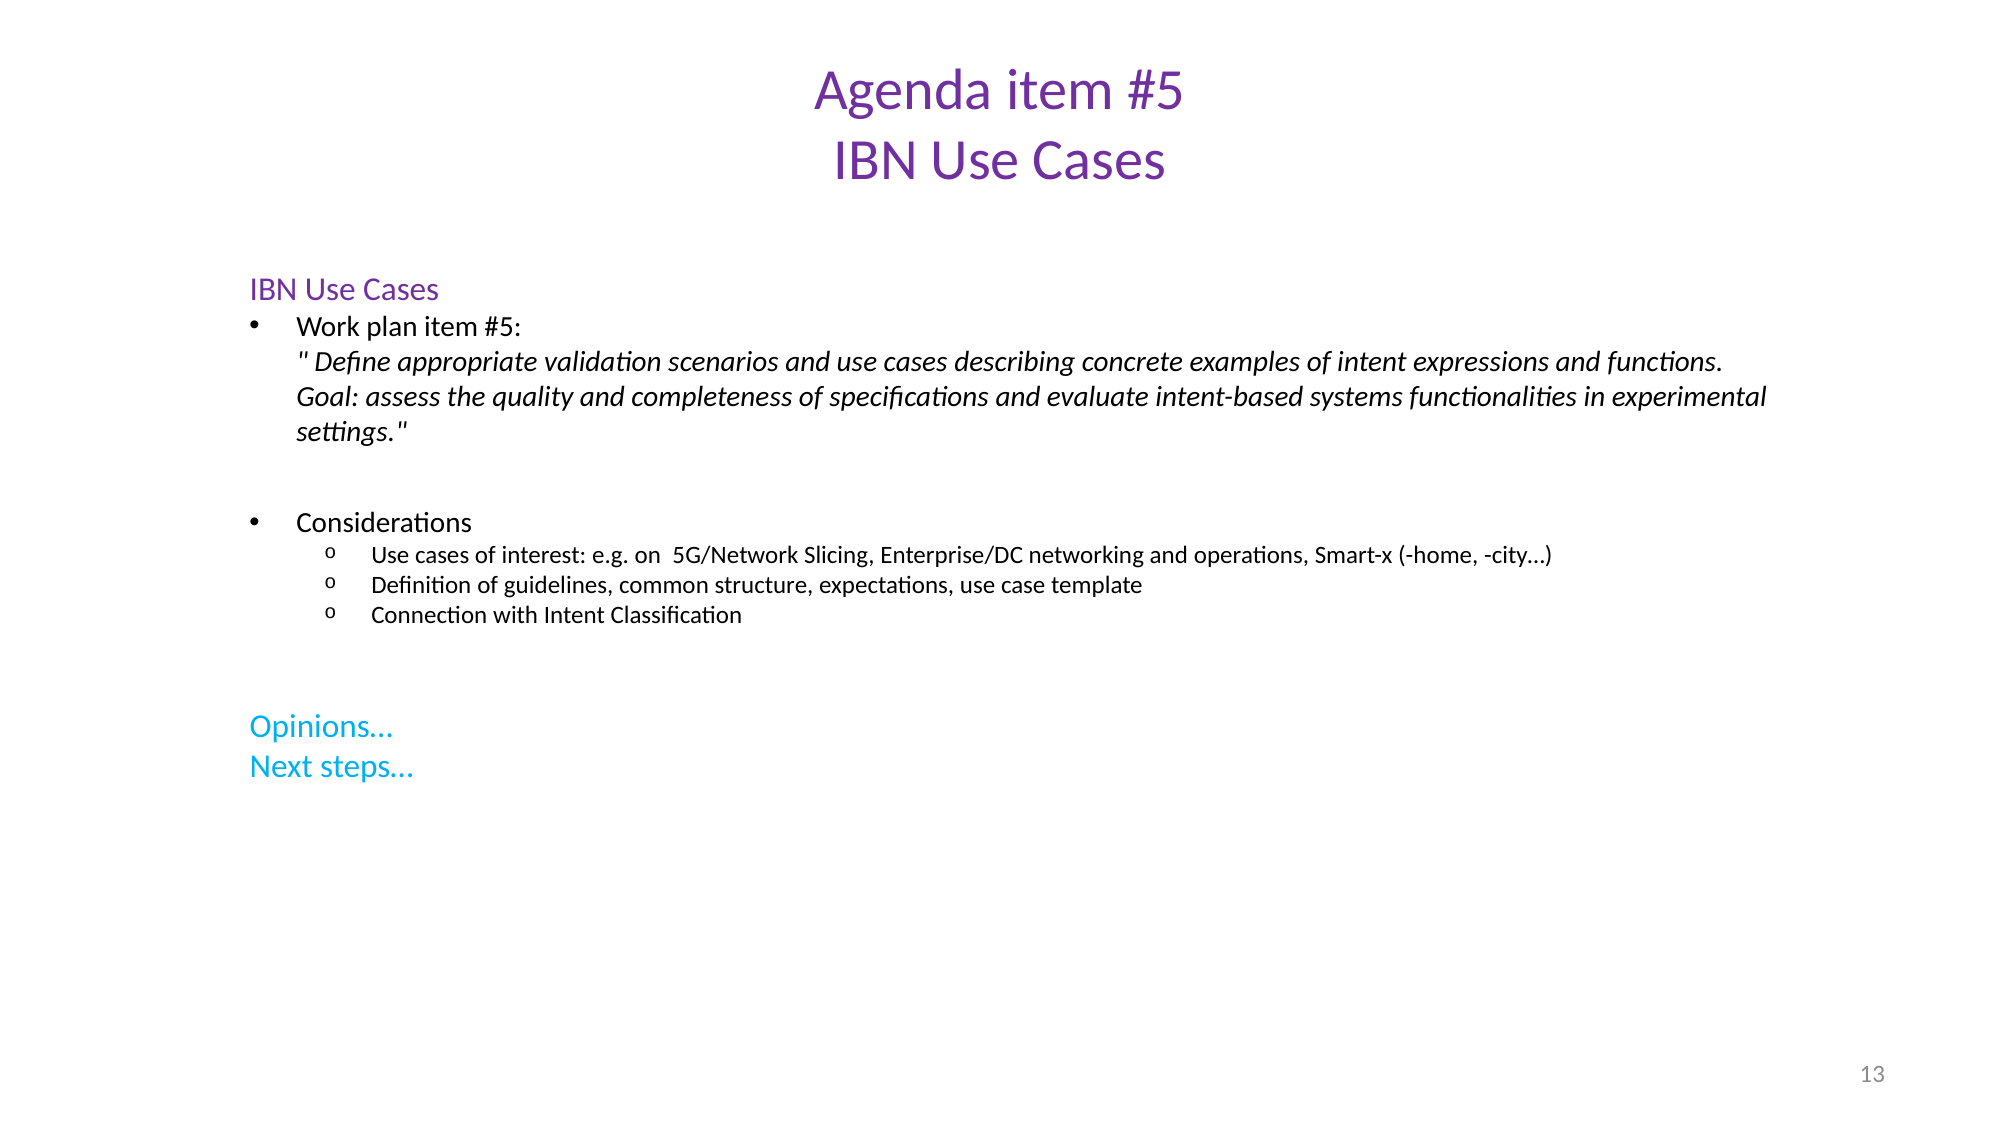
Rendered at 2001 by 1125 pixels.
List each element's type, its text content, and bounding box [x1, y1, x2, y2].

text_box 13 [1433, 1042, 1900, 1103]
text_box IBN Use Cases Work plan item #5: " Define appropriate validation scenarios and use cases describing concrete examples of intent expressions and functions. Goal: assess the quality and completeness of specifications and evaluate intent-based systems functionalities in experimental settings." Considerations Use cases of interest: e.g. on 5G/Network Slicing, Enterprise/DC networking and operations, Smart-x (-home, -city…) Definition of guidelines, common structure, expectations, use case template Connection with Intent Classification Opinions… Next steps… [161, 247, 1900, 1005]
text_box Agenda item #5 IBN Use Cases [99, 55, 1900, 188]
